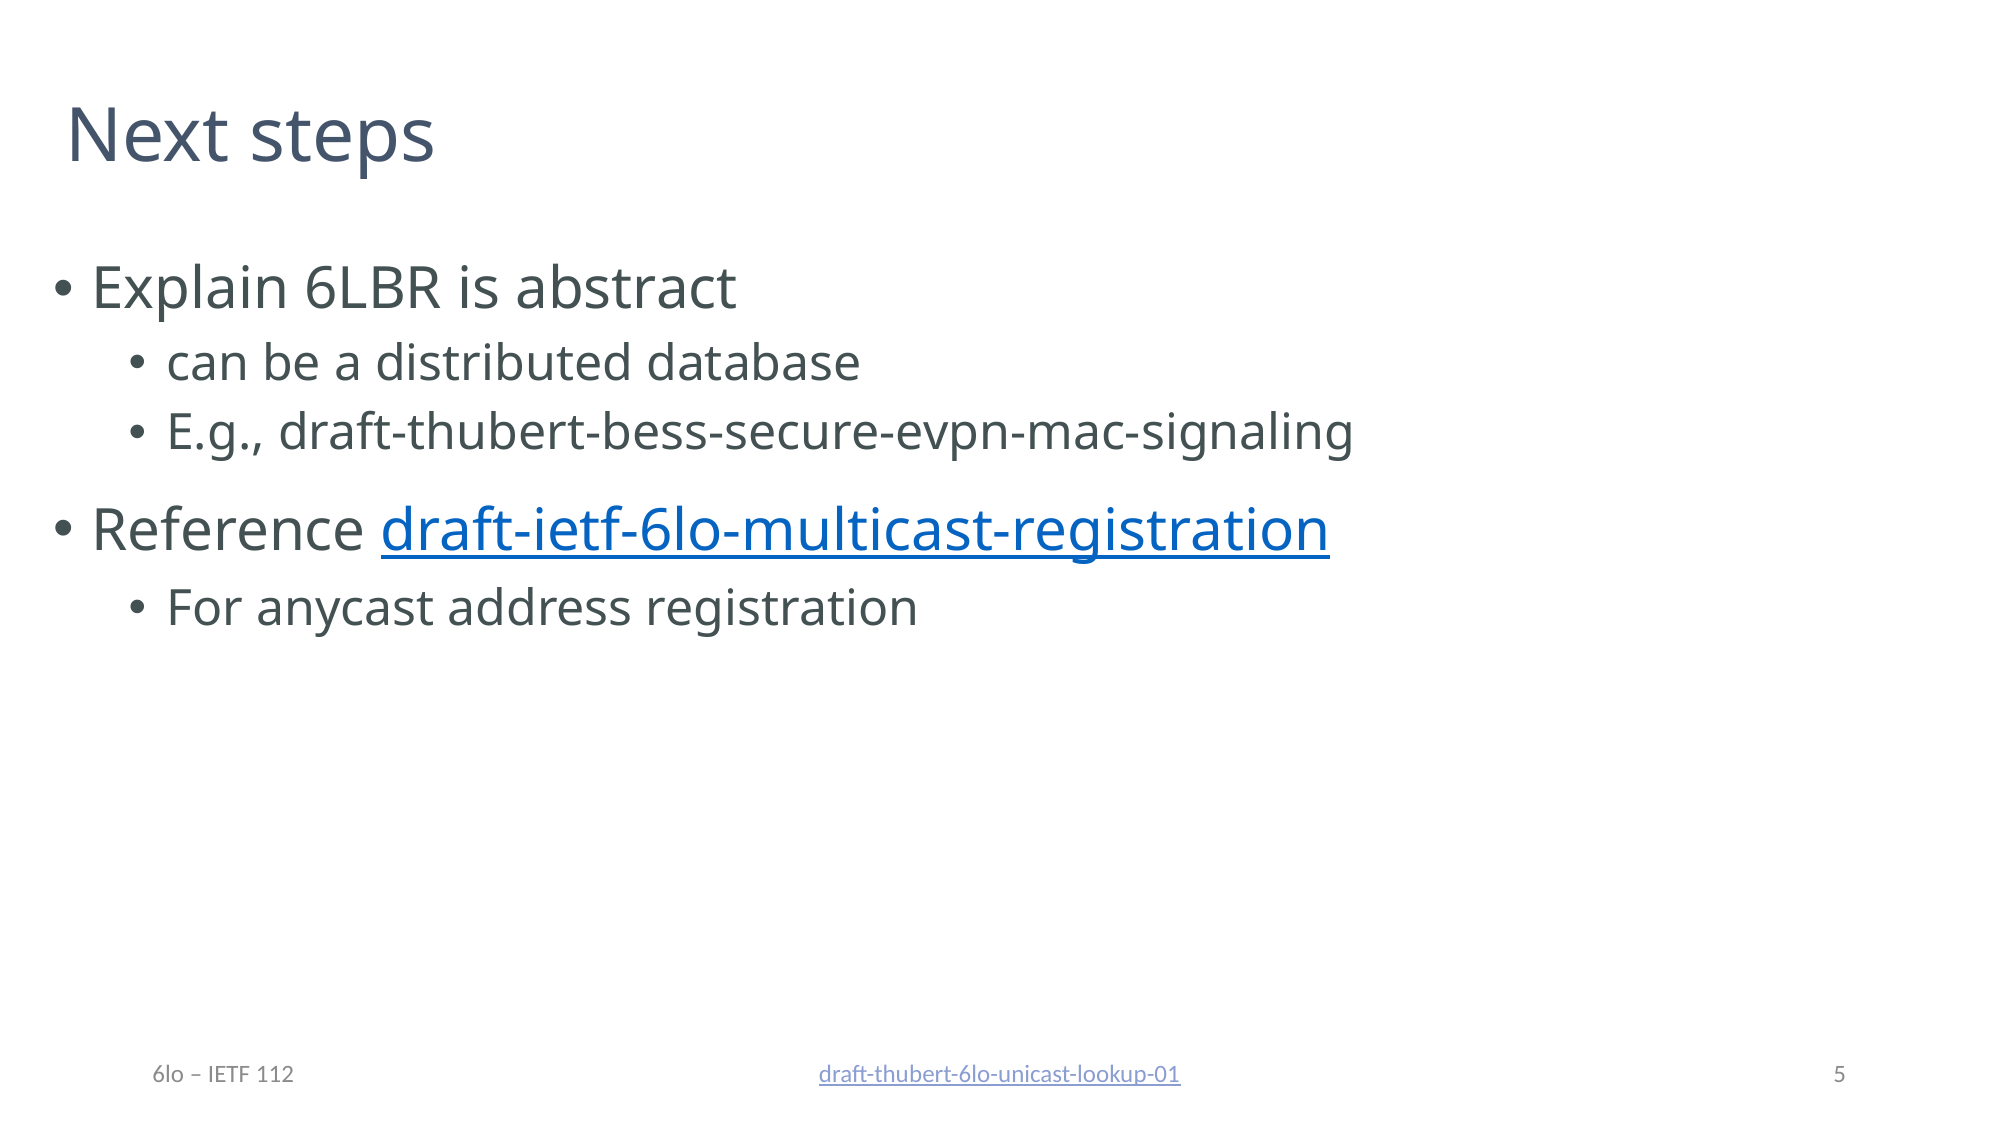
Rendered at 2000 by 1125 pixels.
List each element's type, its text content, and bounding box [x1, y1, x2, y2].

list Explain 6LBR is abstract can be a distributed database E.g., draft-thubert-bess-secure-evpn-mac-signaling Reference draft-ietf-6lo-multicast-registration For anycast address registration [38, 248, 1955, 1104]
title Next steps [50, 70, 1927, 209]
